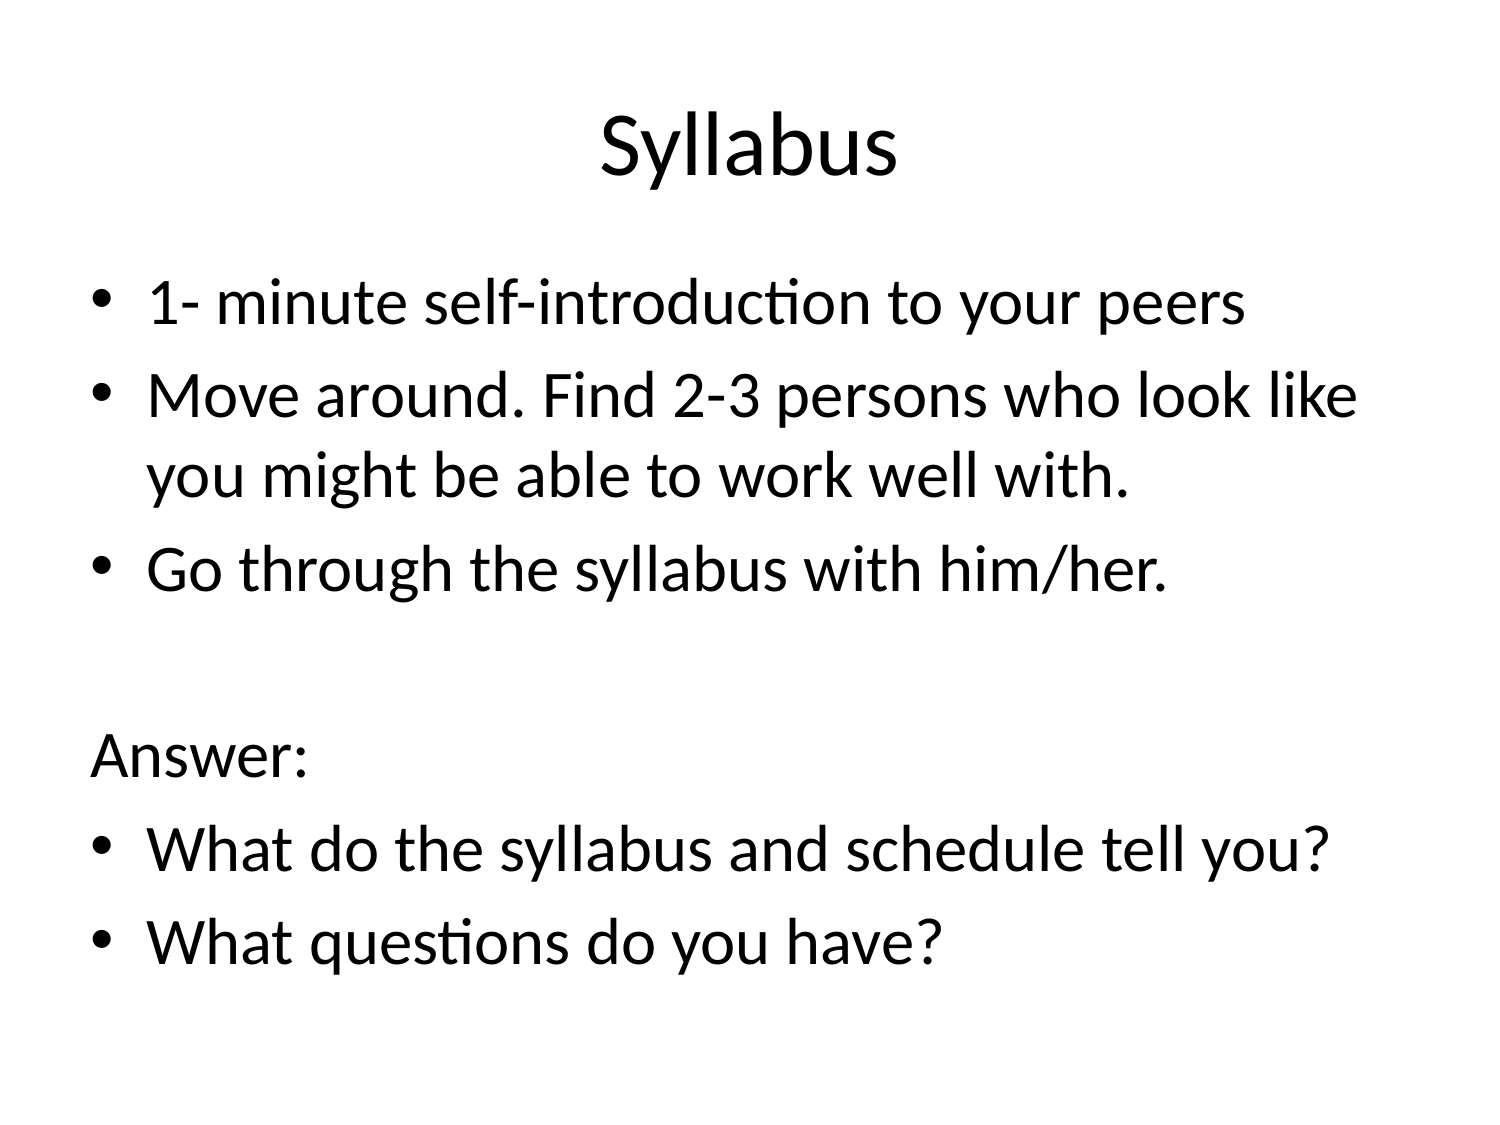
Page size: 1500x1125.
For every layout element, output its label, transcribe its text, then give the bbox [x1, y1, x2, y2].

title Syllabus [75, 45, 1425, 233]
list 1- minute self-introduction to your peers Move around. Find 2-3 persons who look like you might be able to work well with. Go through the syllabus with him/her. Answer: What do the syllabus and schedule tell you? What questions do you have? [75, 249, 1425, 993]
